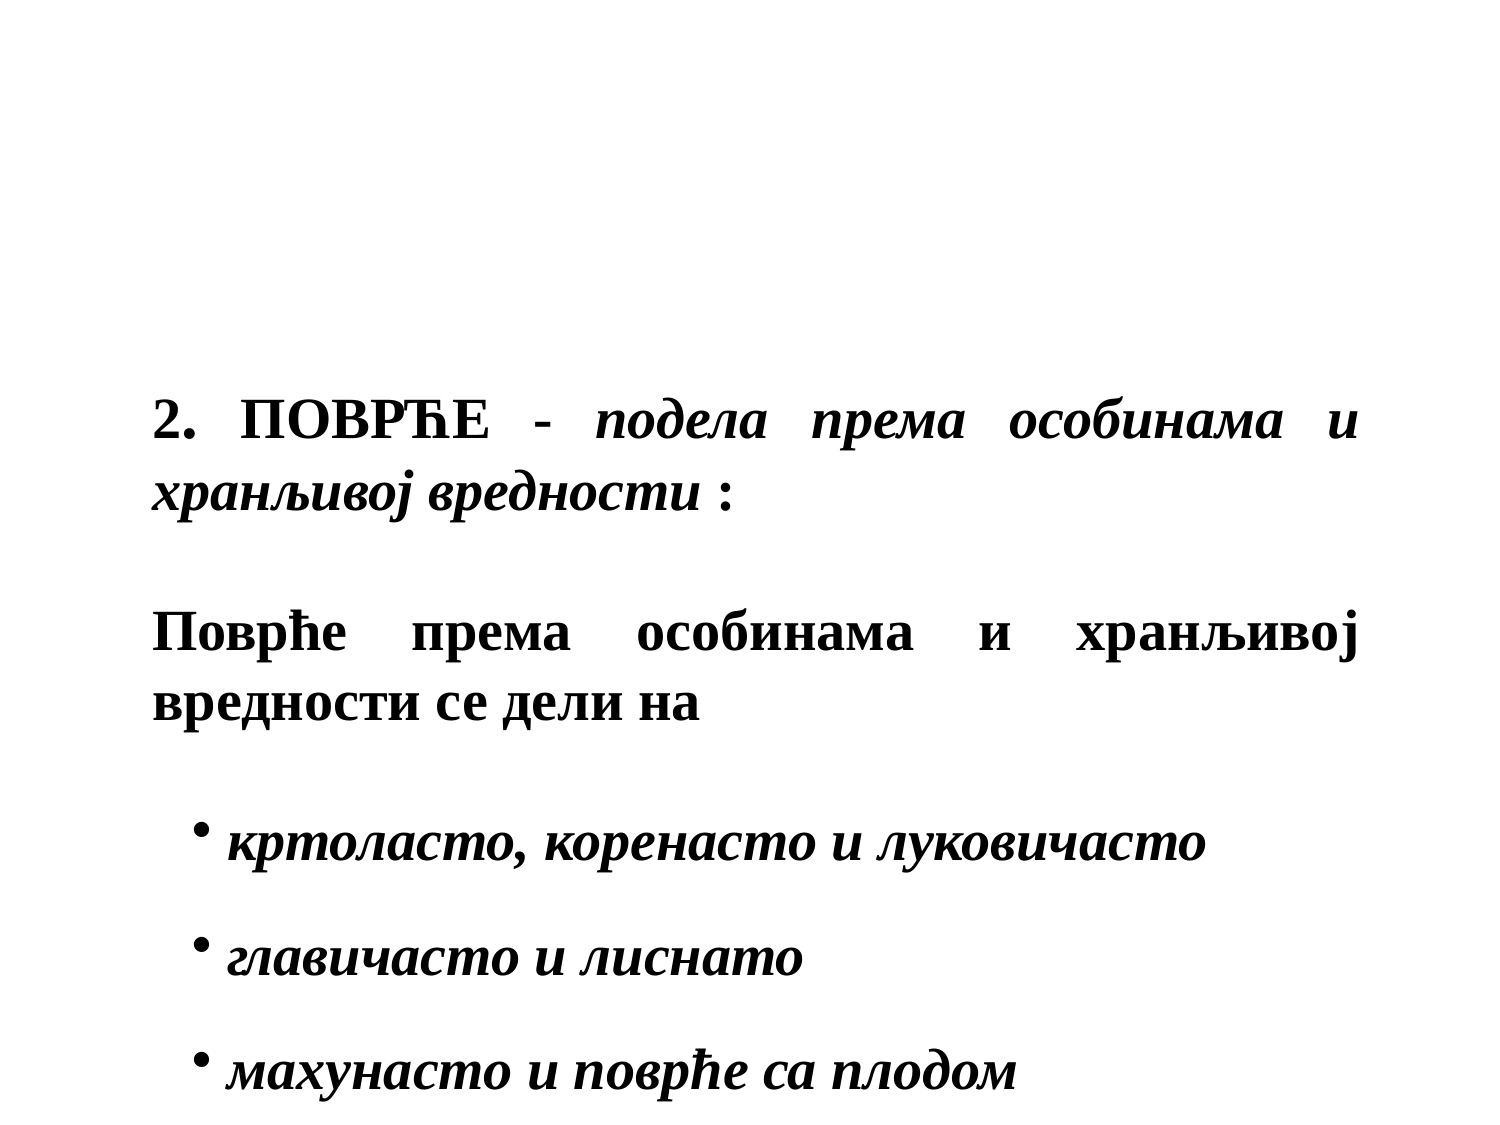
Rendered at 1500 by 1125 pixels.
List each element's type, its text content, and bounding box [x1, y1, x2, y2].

text_box 2. ПОВРЋЕ - подела према особинама и хранљивој вредности : Поврће према особинама и хранљивој вредности се дели на кртоласто, коренасто и луковичасто главичасто и лиснато махунасто и поврће са плодом [137, 364, 1375, 1110]
